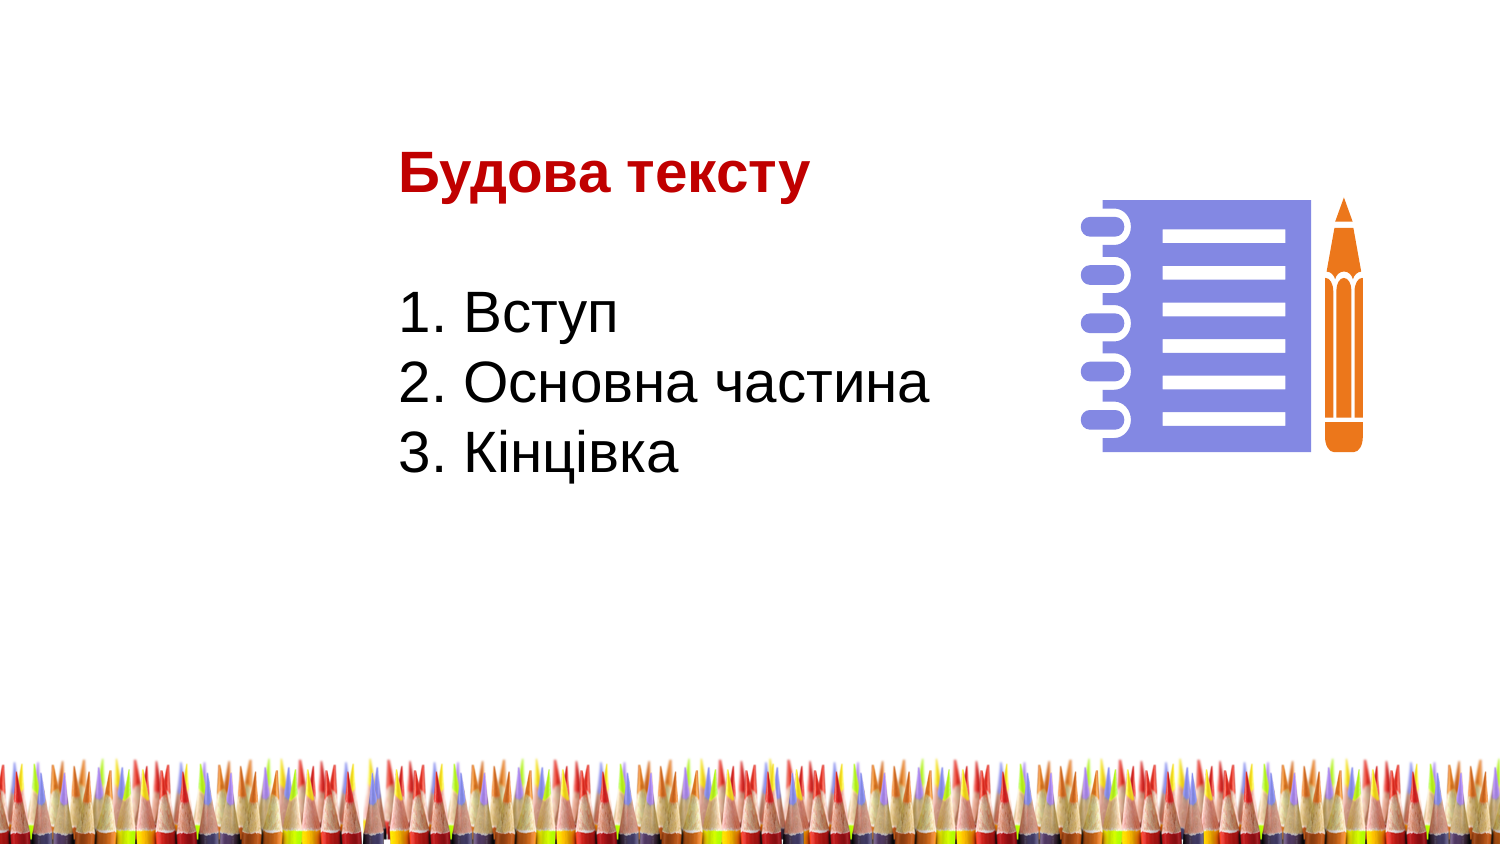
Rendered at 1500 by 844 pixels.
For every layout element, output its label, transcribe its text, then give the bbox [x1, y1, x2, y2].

picture [0, 756, 1500, 844]
text_box Будова тексту 1. Вступ 2. Основна частина 3. Кінцівка [383, 126, 1176, 492]
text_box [1080, 197, 1363, 453]
